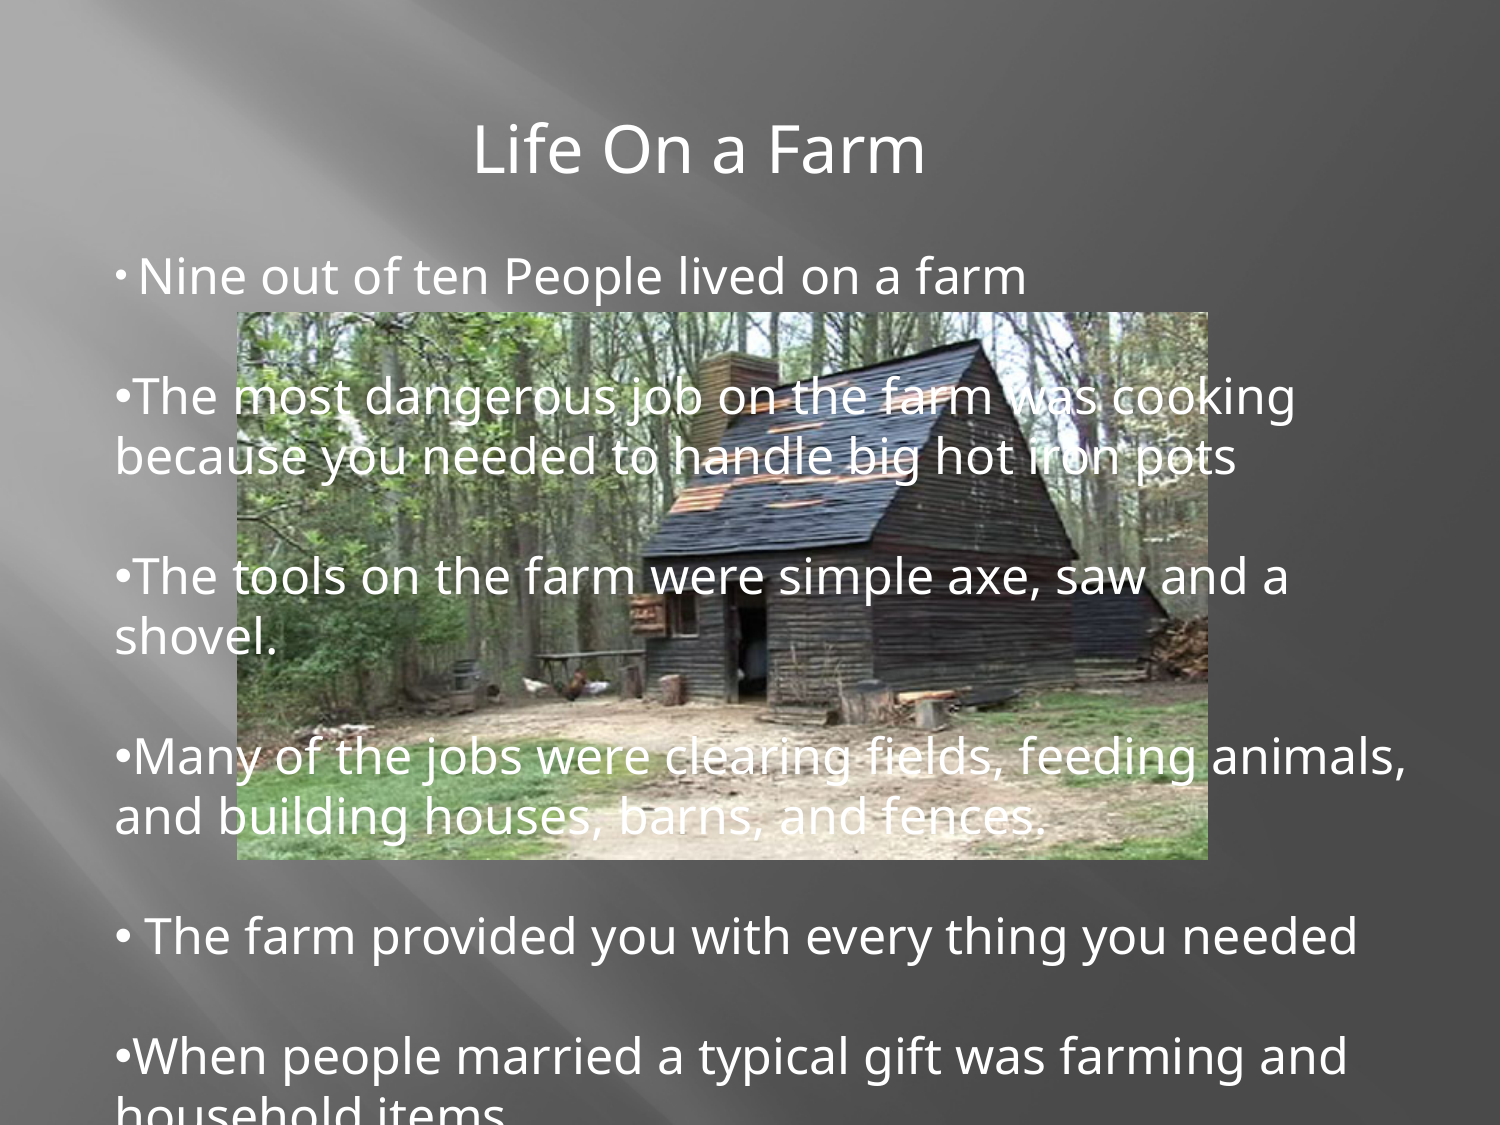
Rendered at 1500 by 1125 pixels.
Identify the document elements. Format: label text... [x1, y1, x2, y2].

text_box Nine out of ten People lived on a farm The most dangerous job on the farm was cooking because you needed to handle big hot iron pots The tools on the farm were simple axe, saw and a shovel. Many of the jobs were clearing fields, feeding animals, and building houses, barns, and fences. The farm provided you with every thing you needed When people married a typical gift was farming and household items. [99, 237, 1438, 1125]
picture [237, 312, 1209, 860]
text_box Life On a Farm [312, 99, 1088, 195]
